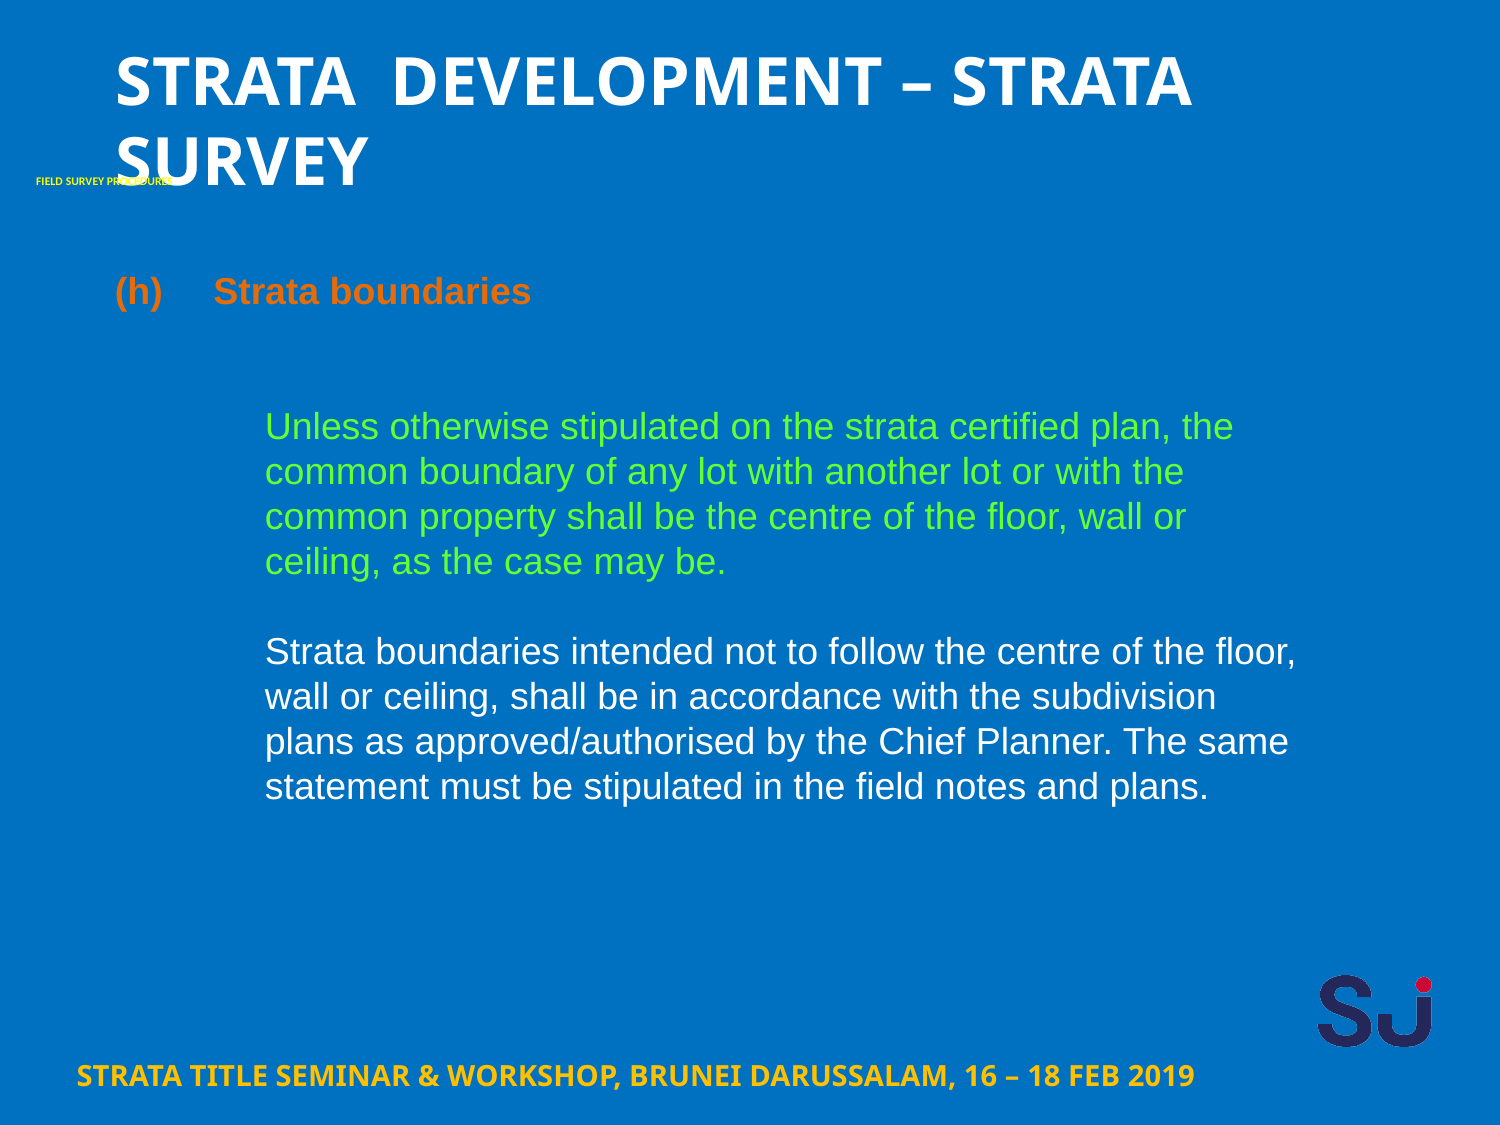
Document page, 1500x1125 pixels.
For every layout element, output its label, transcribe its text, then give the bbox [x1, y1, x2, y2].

text_box STRATA TITLE SEMINAR & WORKSHOP, BRUNEI DARUSSALAM, 16 – 18 FEB 2019 [61, 1049, 1220, 1100]
text_box Strata boundaries Unless otherwise stipulated on the strata certified plan, the common boundary of any lot with another lot or with the common property shall be the centre of the floor, wall or ceiling, as the case may be. Strata boundaries intended not to follow the centre of the floor, wall or ceiling, shall be in accordance with the subdivision plans as approved/authorised by the Chief Planner. The same statement must be stipulated in the field notes and plans. [100, 259, 1317, 860]
title STRATA DEVELOPMENT – STRATA SURVEY [100, 77, 1433, 160]
picture [1316, 975, 1433, 1049]
subtitle FIELD SURVEY PROCEDURES [0, 164, 1282, 271]
